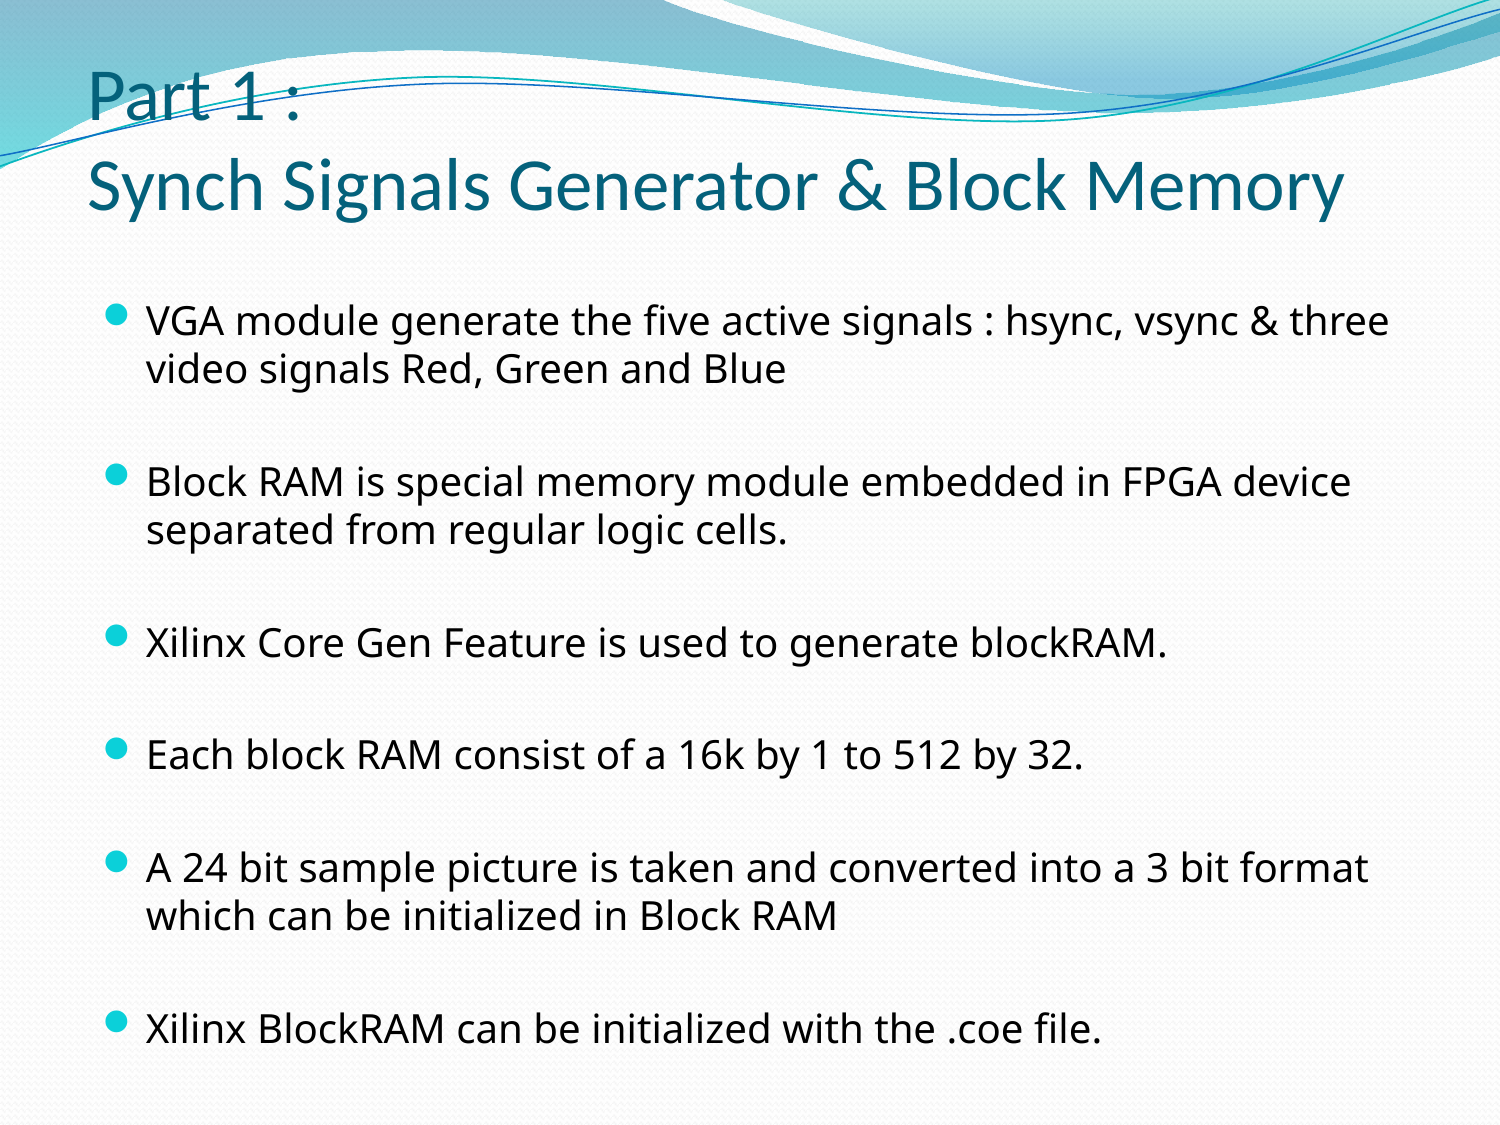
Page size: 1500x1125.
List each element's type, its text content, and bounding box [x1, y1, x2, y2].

title Part 1 : Synch Signals Generator & Block Memory [87, 37, 1438, 225]
list VGA module generate the five active signals : hsync, vsync & three video signals Red, Green and Blue Block RAM is special memory module embedded in FPGA device separated from regular logic cells. Xilinx Core Gen Feature is used to generate blockRAM. Each block RAM consist of a 16k by 1 to 512 by 32. A 24 bit sample picture is taken and converted into a 3 bit format which can be initialized in Block RAM Xilinx BlockRAM can be initialized with the .coe file. [87, 249, 1438, 1063]
